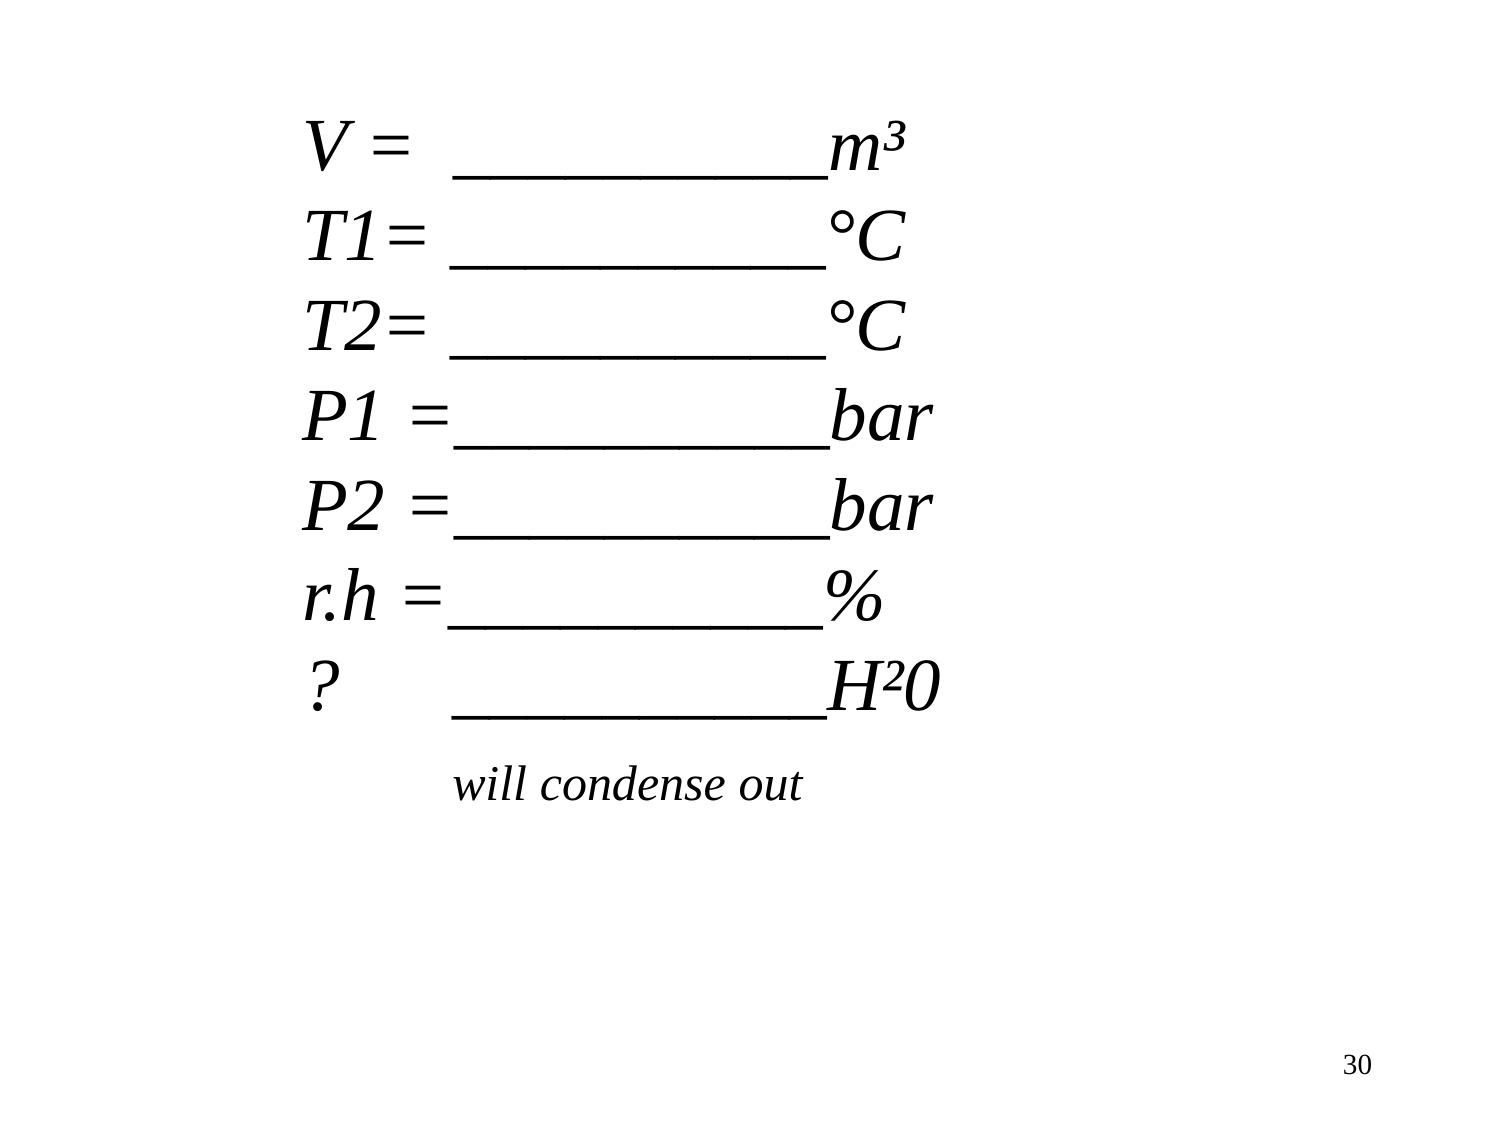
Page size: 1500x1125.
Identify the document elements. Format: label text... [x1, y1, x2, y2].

text_box V = __________m³ T1= __________°C T2= __________°C P1 =__________bar P2 =__________bar r.h =__________% ? __________H²0 will condense out [287, 87, 1138, 823]
slide_number 30 [1074, 1024, 1388, 1101]
